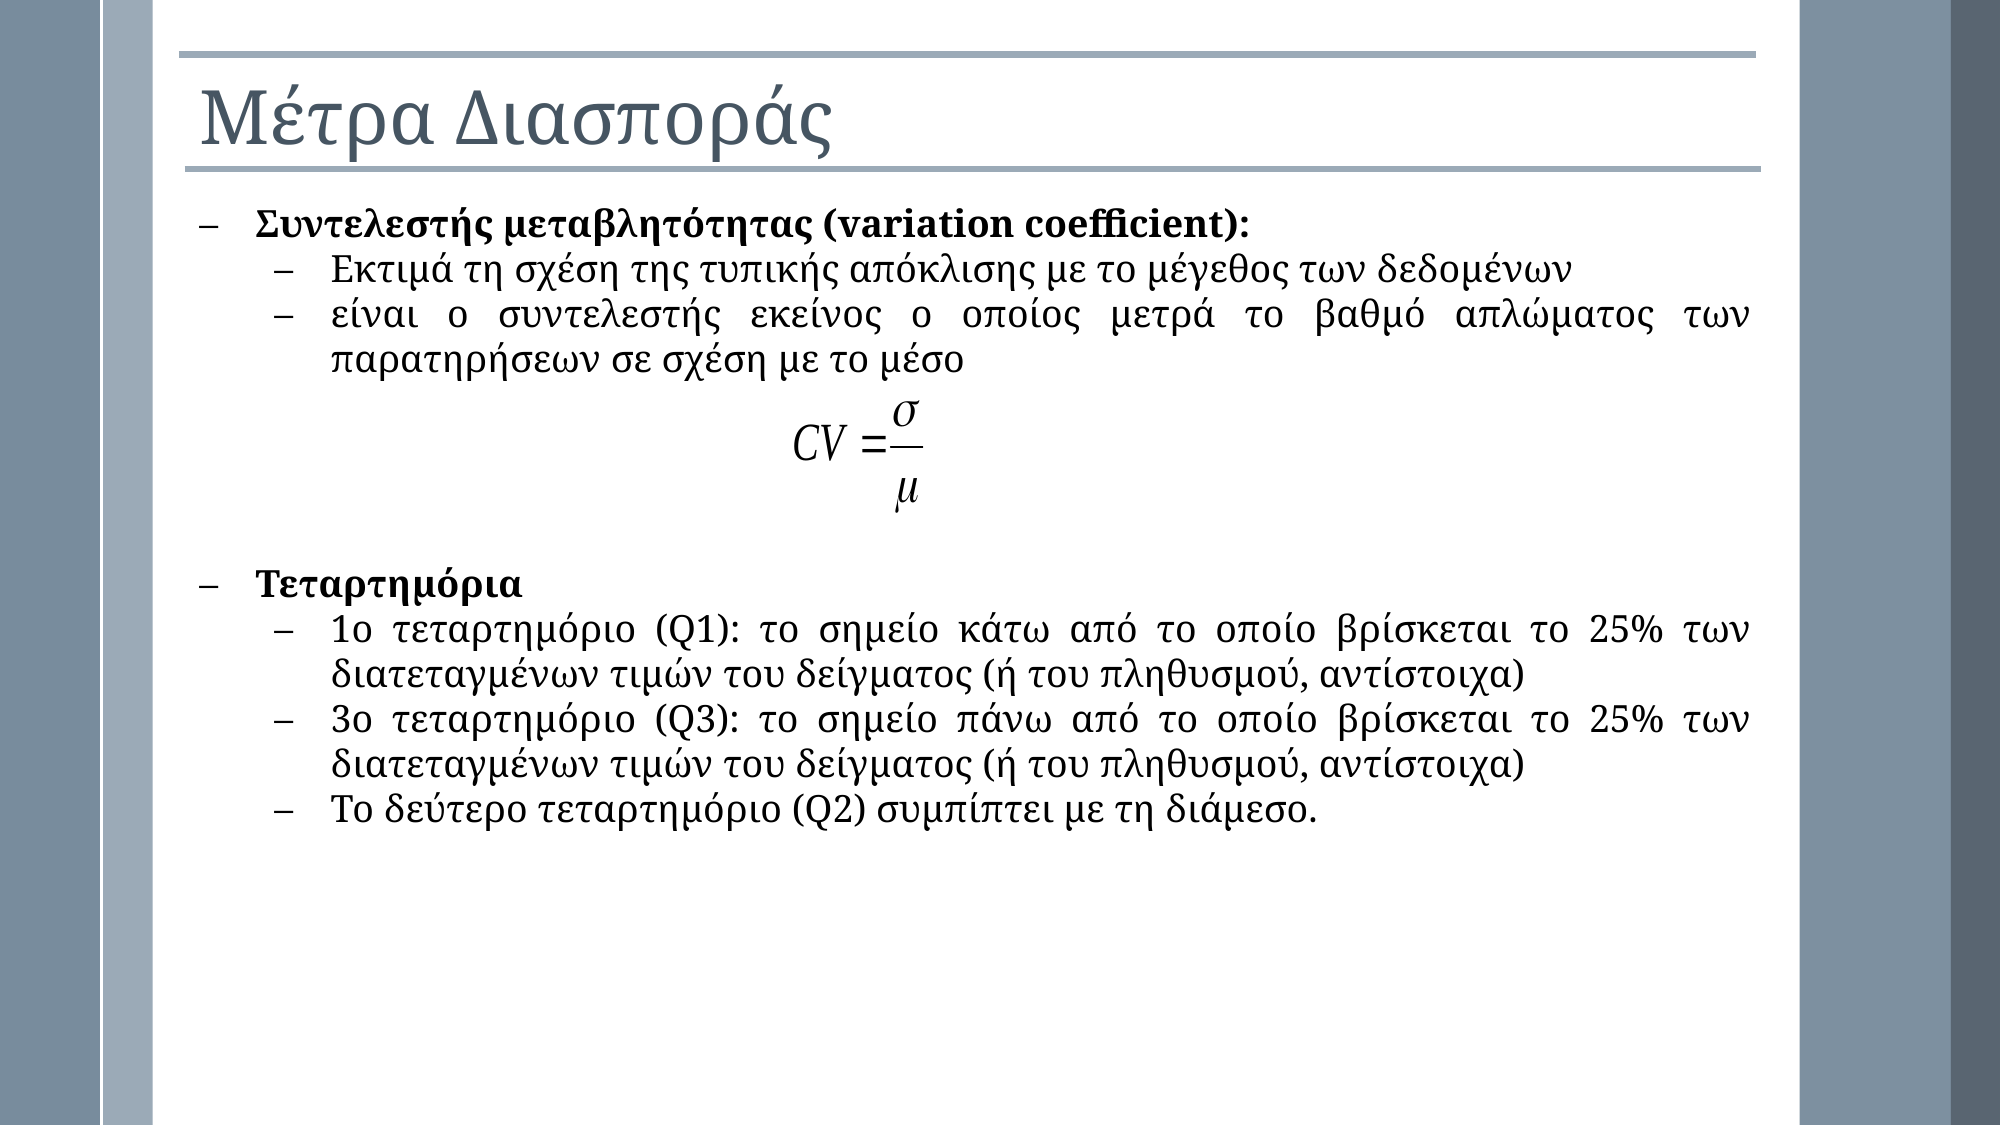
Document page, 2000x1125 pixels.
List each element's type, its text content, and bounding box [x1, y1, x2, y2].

text_box Μέτρα Διασποράς [184, 62, 1756, 167]
text_box Συντελεστής μεταβλητότητας (variation coefficient): Εκτιμά τη σχέση της τυπικής απόκλισης με το μέγεθος των δεδομένων είναι ο συντελεστής εκείνος ο οποίος μετρά το βαθμό απλώματος των παρατηρήσεων σε σχέση με το μέσο Τεταρτημόρια 1ο τεταρτημόριο (Q1): το σημείο κάτω από το οποίο βρίσκεται το 25% των διατεταγμένων τιμών του δείγματος (ή του πληθυσμού, αντίστοιχα) 3ο τεταρτημόριο (Q3): το σημείο πάνω από το οποίο βρίσκεται το 25% των διατεταγμένων τιμών του δείγματος (ή του πληθυσμού, αντίστοιχα) Το δεύτερο τεταρτημόριο (Q2) συμπίπτει με τη διάμεσο. [184, 192, 1768, 928]
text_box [787, 375, 932, 523]
